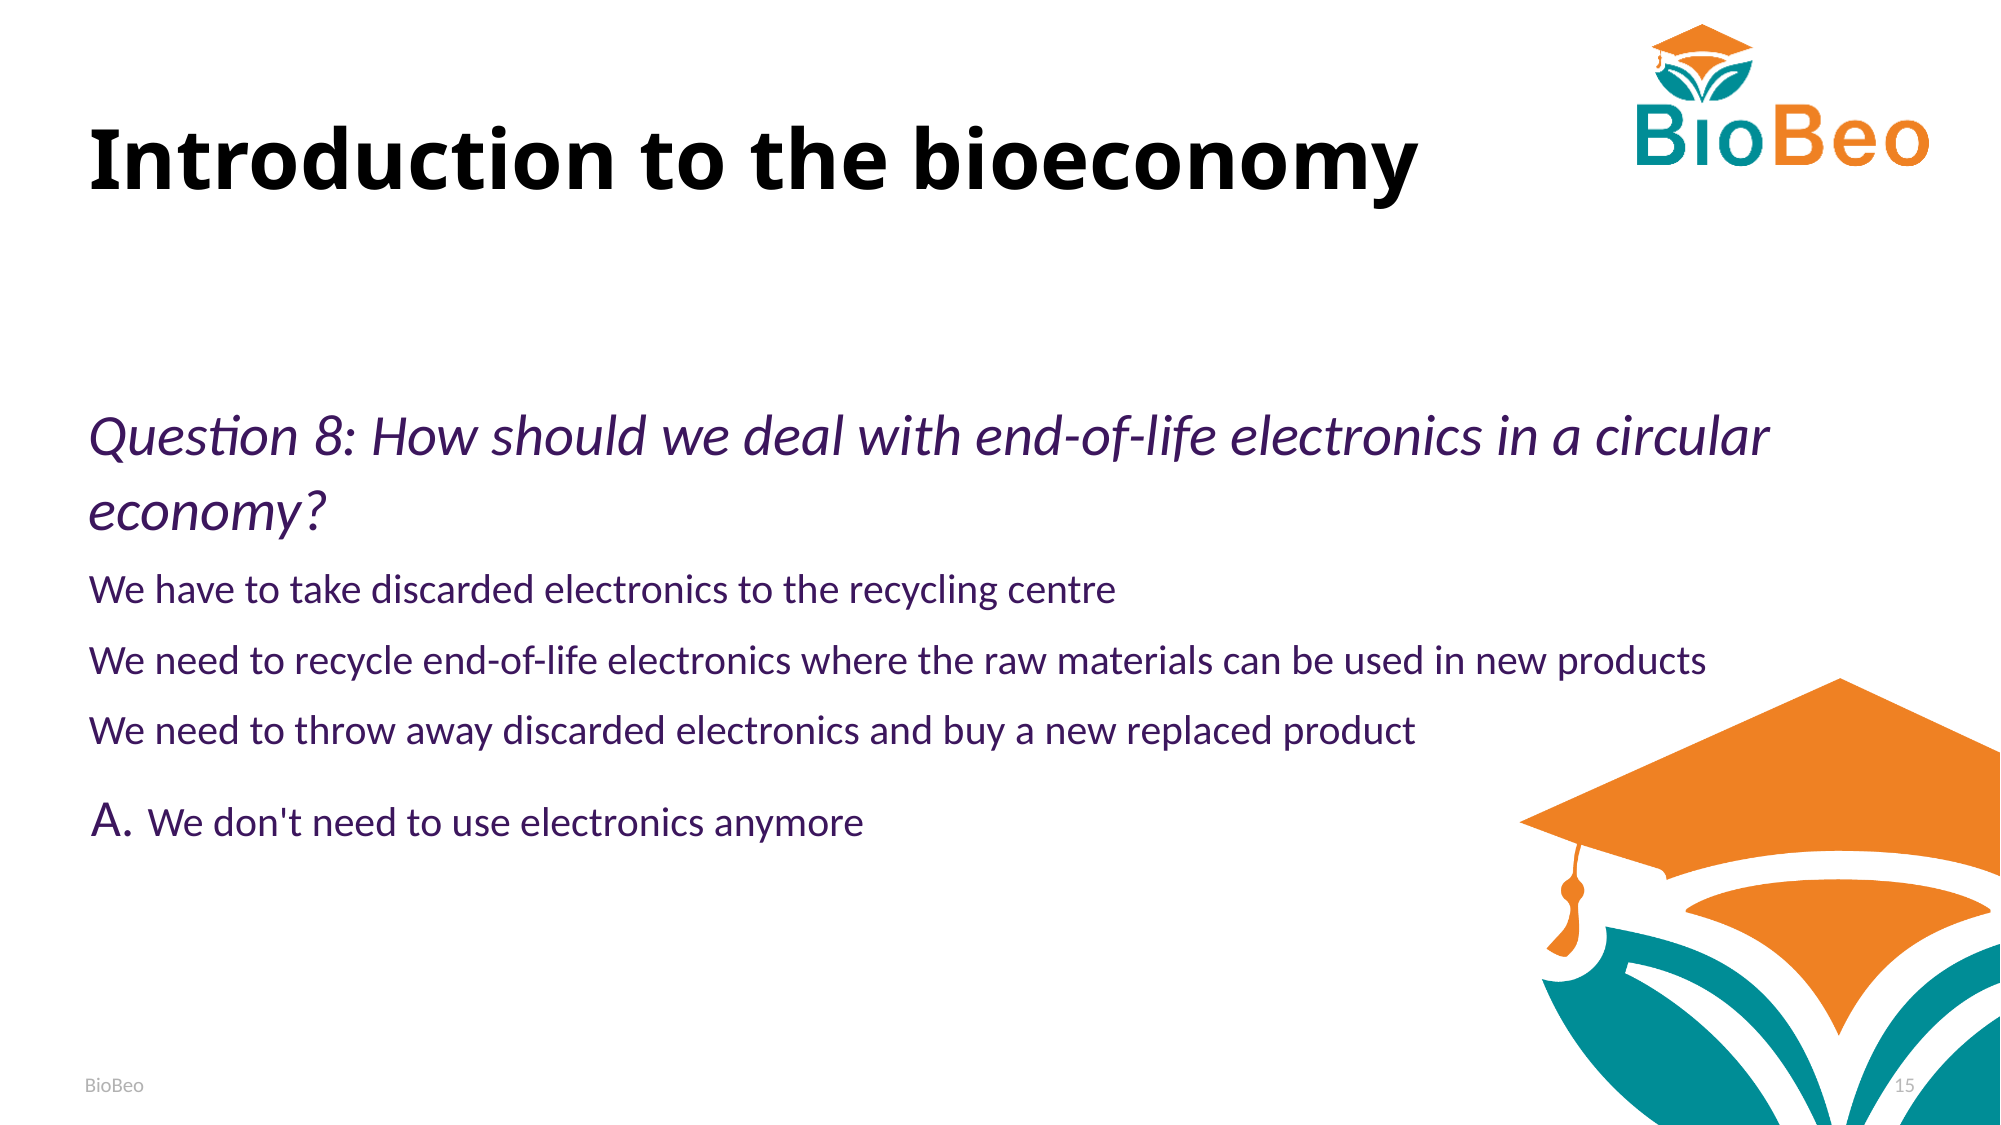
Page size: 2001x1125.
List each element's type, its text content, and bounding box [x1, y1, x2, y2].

title Introduction to the bioeconomy [74, 88, 1935, 237]
picture [1478, 618, 2000, 1125]
text_box Question 8: How should we deal with end-of-life electronics in a circular economy? We have to take discarded electronics to the recycling centre We need to recycle end-of-life electronics where the raw materials can be used in new products We need to throw away discarded electronics and buy a new replaced product We don't need to use electronics anymore [74, 384, 1819, 853]
slide_number 15 [1818, 1065, 1931, 1103]
footer BioBeo [69, 1065, 1805, 1103]
picture [1635, 22, 1931, 88]
